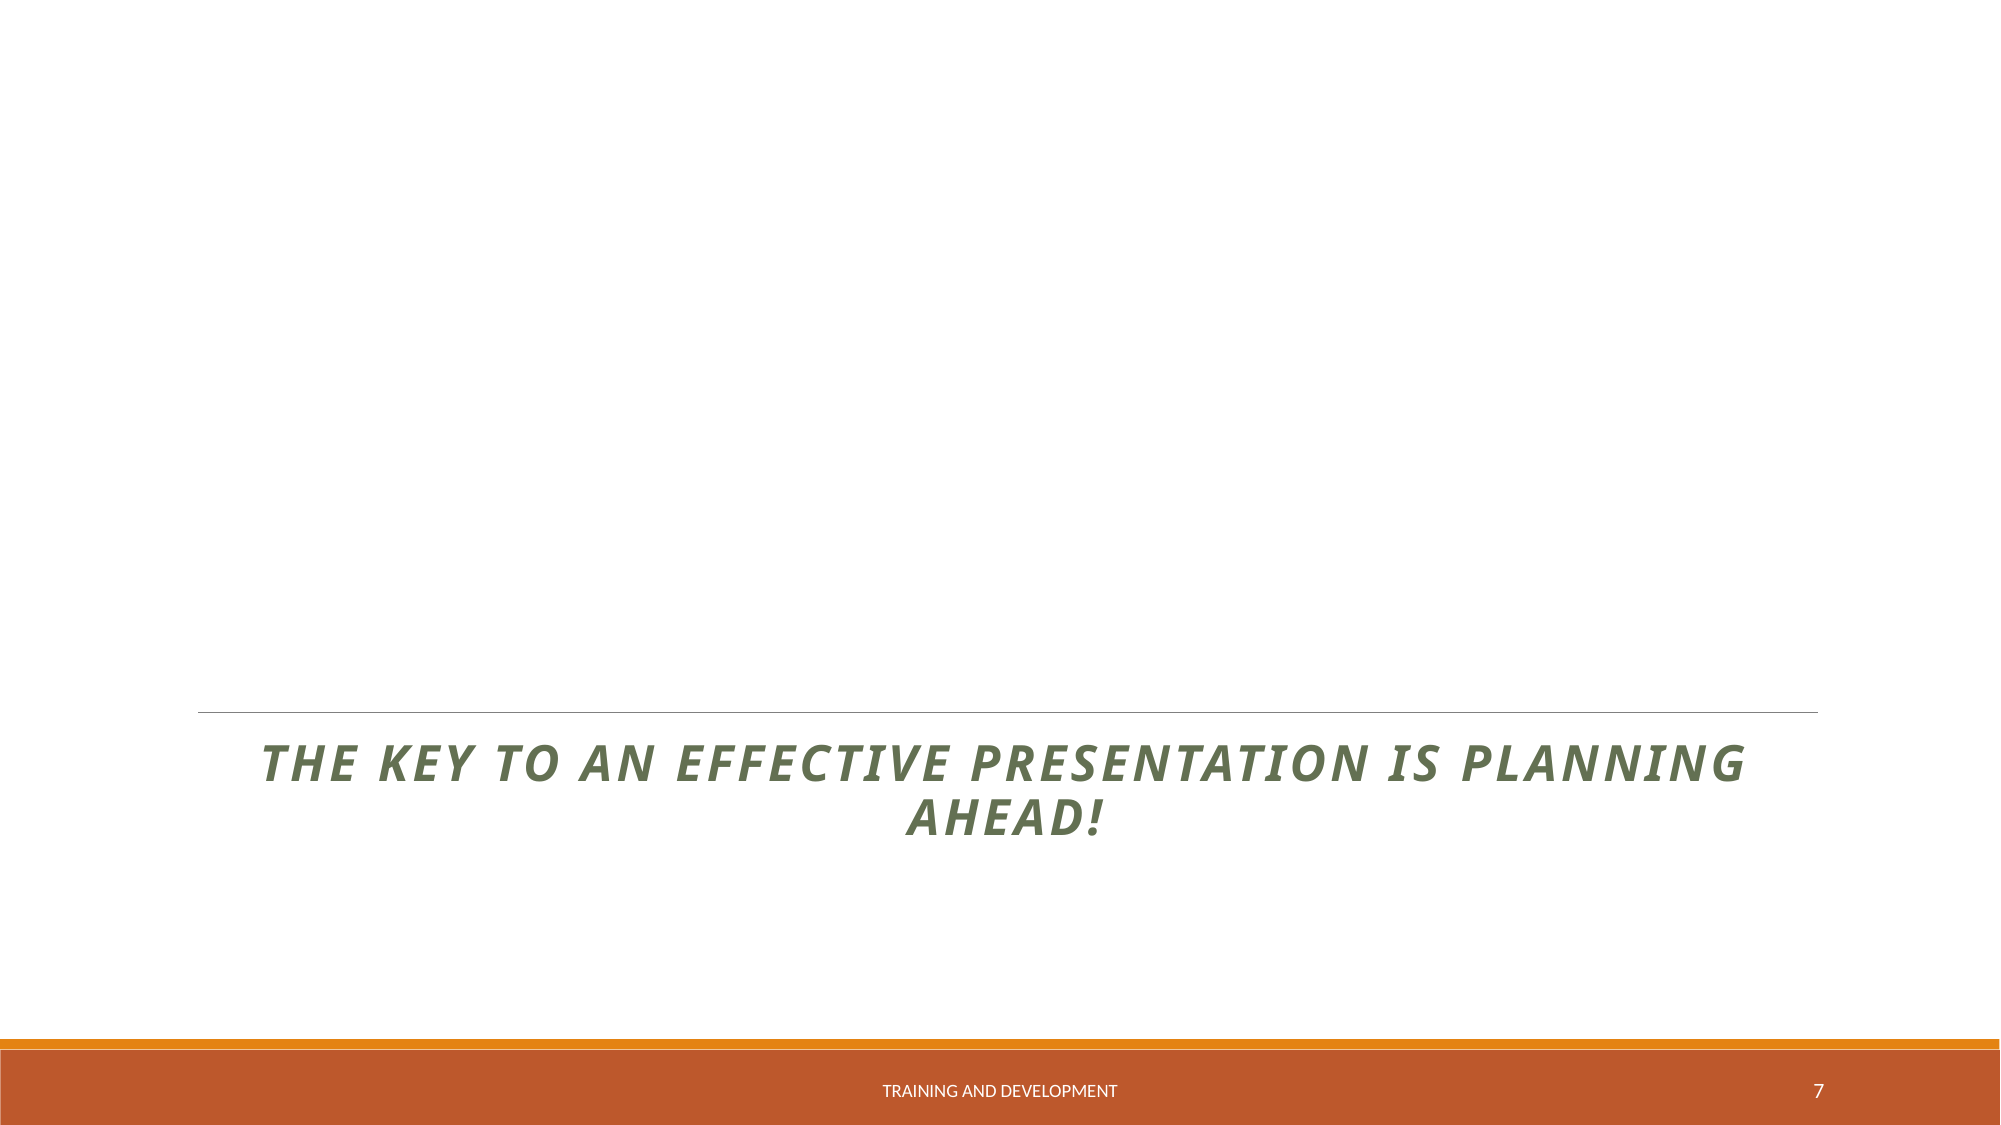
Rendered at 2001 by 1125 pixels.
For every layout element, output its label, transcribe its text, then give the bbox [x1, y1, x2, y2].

slide_number 7 [1624, 1059, 1840, 1120]
footer Training and Development [604, 1059, 1396, 1120]
list The key to an effective presentation is planning ahead! [180, 730, 1830, 881]
